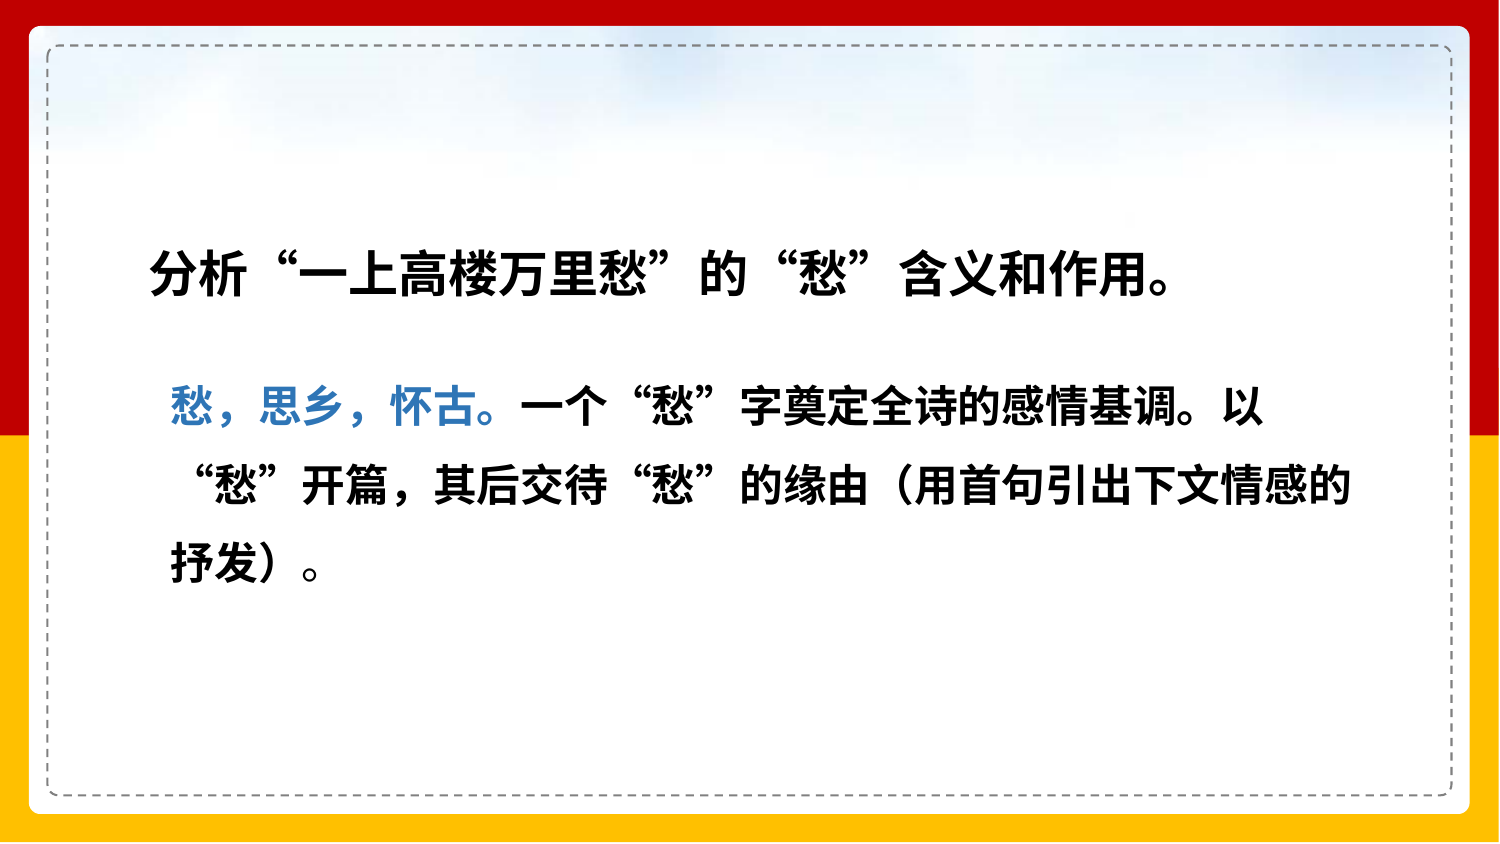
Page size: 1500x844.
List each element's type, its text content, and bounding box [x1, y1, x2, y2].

list 愁，思乡，怀古。一个“愁”字奠定全诗的感情基调。以“愁”开篇，其后交待“愁”的缘由（用首句引出下文情感的抒发）。 [159, 346, 1379, 582]
picture [28, 25, 1470, 814]
title 分析“一上高楼万里愁”的“愁”含义和作用。 [137, 187, 1263, 329]
